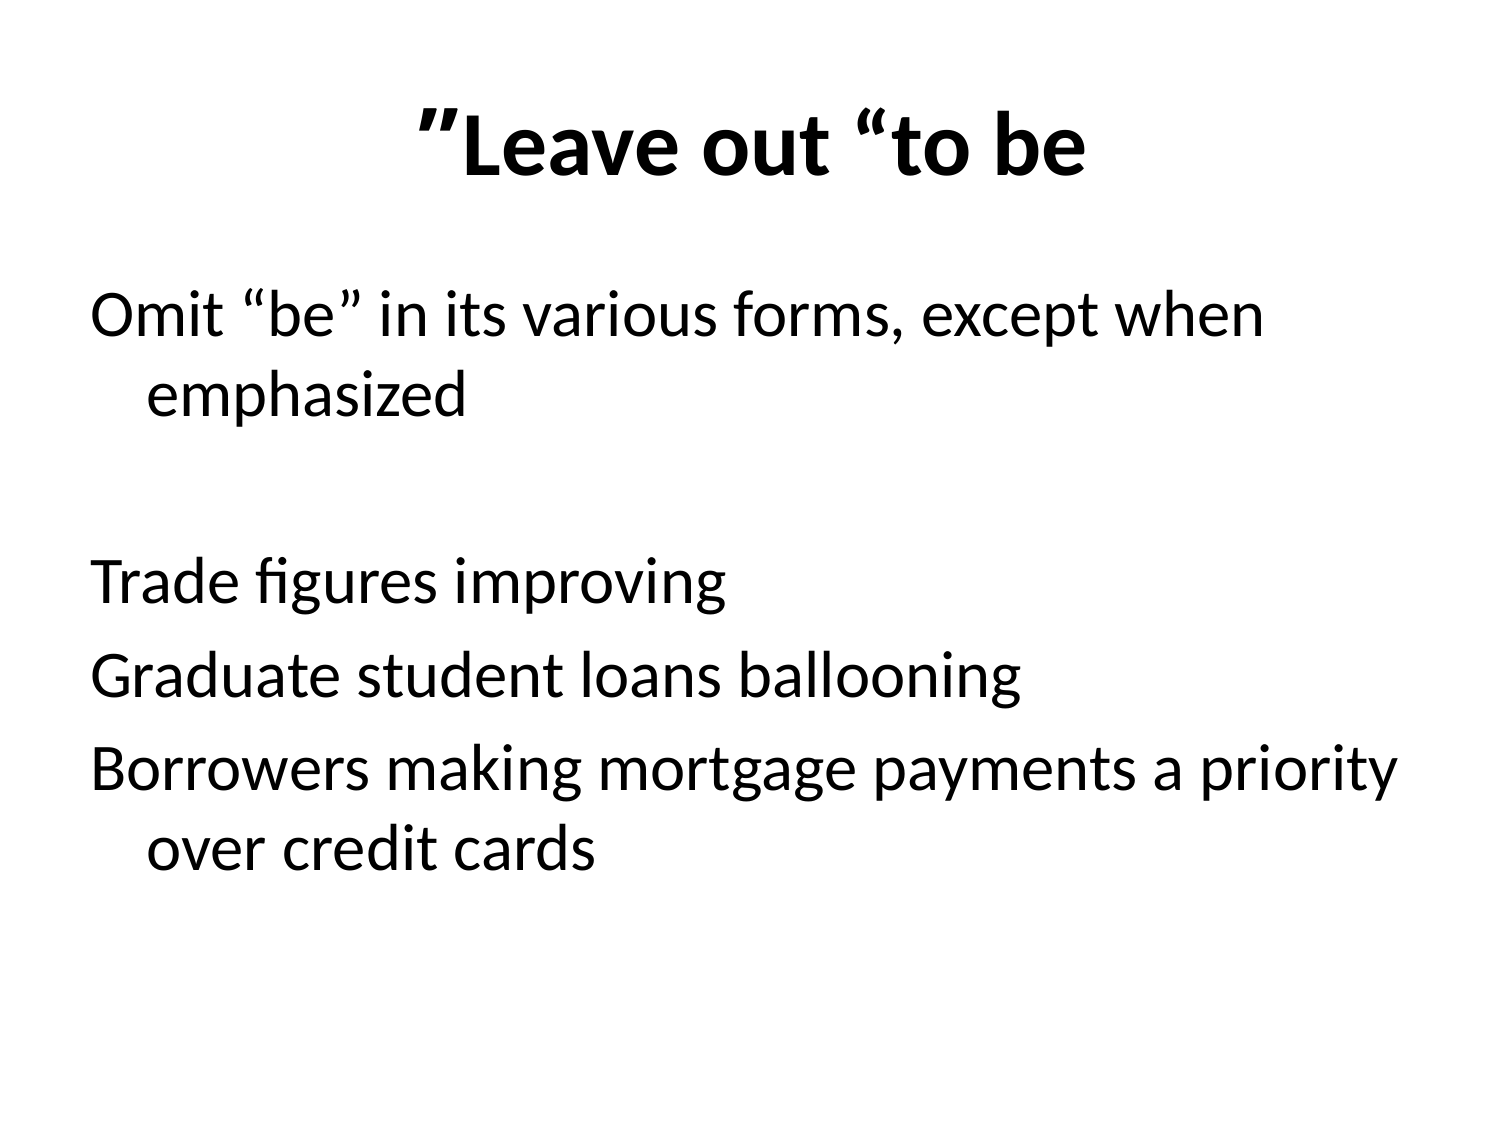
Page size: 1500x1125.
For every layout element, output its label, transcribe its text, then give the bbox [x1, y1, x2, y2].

title Leave out “to be” [75, 45, 1425, 233]
list Omit “be” in its various forms, except when emphasized Trade figures improving Graduate student loans ballooning Borrowers making mortgage payments a priority over credit cards [75, 262, 1425, 1005]
